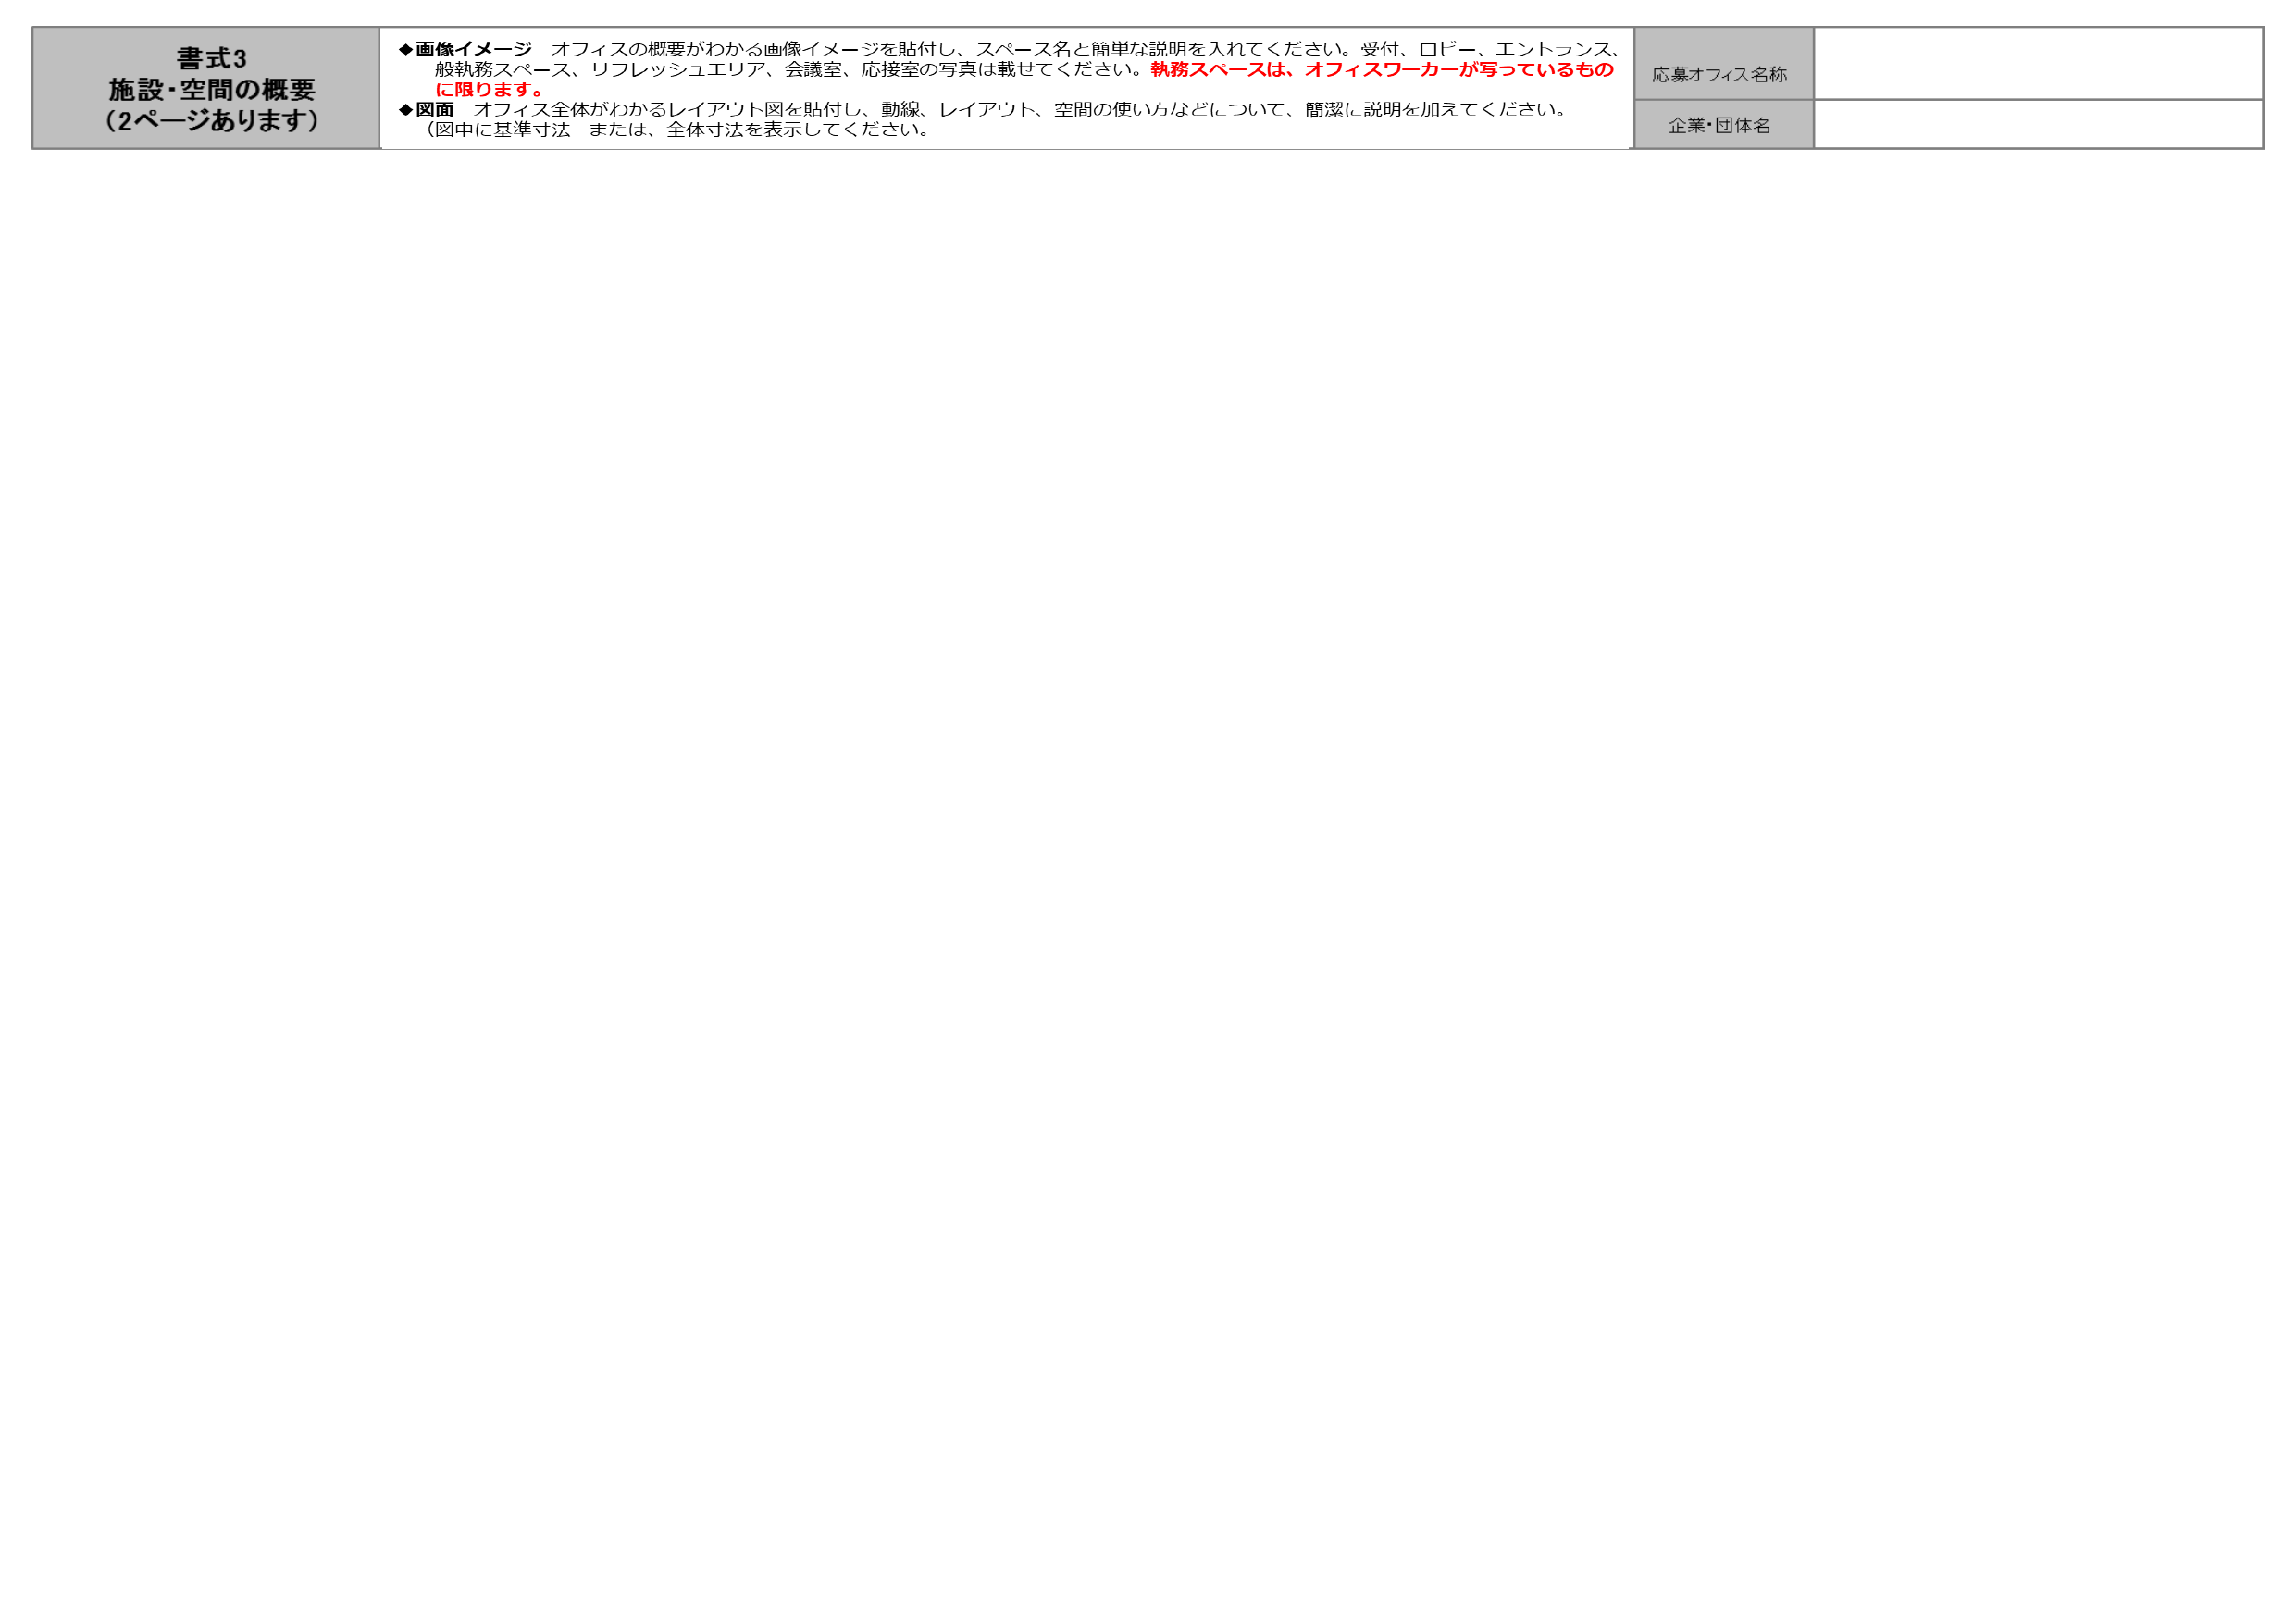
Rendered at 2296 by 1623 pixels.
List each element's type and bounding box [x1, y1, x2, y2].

text_box [1793, 41, 2183, 87]
picture [31, 26, 2265, 152]
text_box [1793, 103, 2183, 149]
